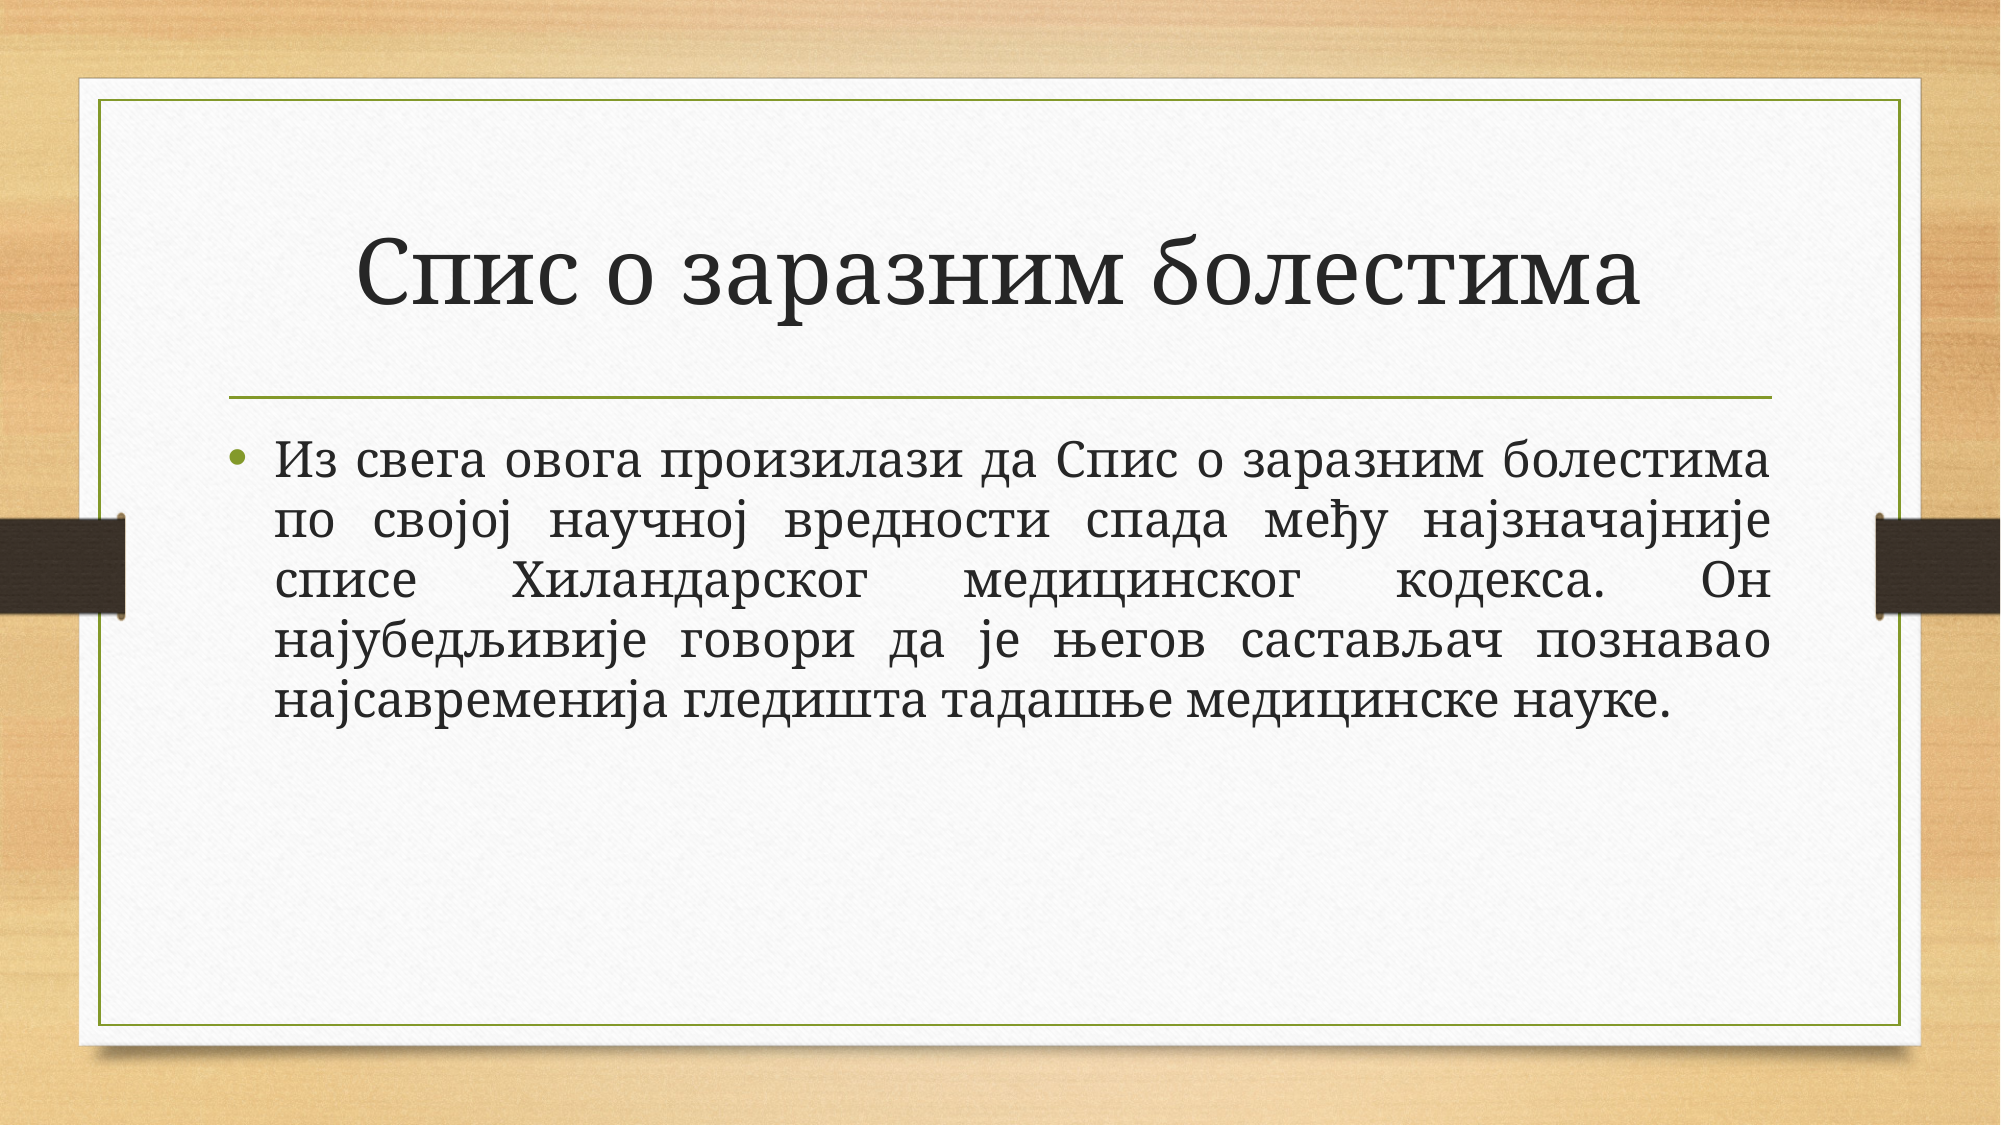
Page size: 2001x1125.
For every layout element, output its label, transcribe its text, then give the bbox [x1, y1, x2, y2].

list Из свега овога произилази да Спис о заразним болестима по својој научној вредности спада међу најзначајније списе Хиландарског медицинског кодекса. Он најубедљивије говори да је његов састављач познавао најсавременија гледишта тадашње медицинске науке. [212, 419, 1788, 964]
title Спис о заразним болестима [212, 161, 1788, 375]
picture [0, 0, 2001, 1125]
